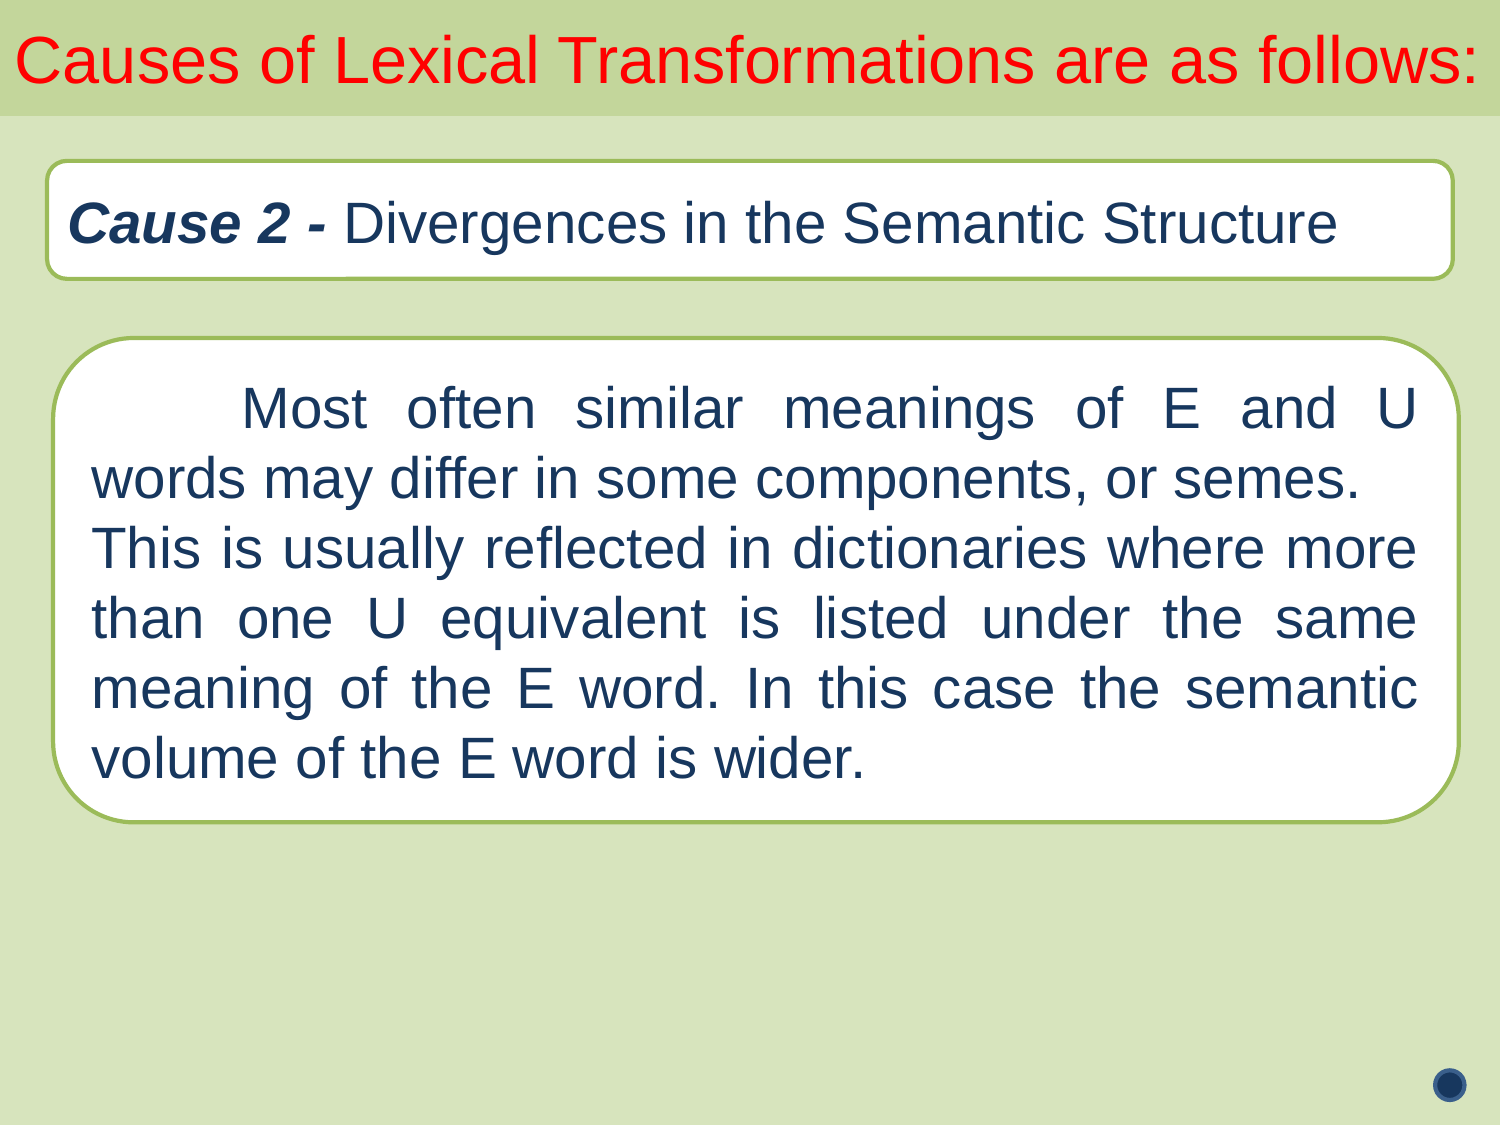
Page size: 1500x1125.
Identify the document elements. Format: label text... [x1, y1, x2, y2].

text_box Most often similar meanings of E and U words may differ in some components, or semes. This is usually reflected in dictionaries where more than one U equivalent is listed under the same meaning of the E word. In this case the semantic volume of the E word is wider. [50, 335, 1461, 825]
text_box Cause 2 - Divergences in the Semantic Structure [44, 158, 1455, 281]
text_box [1433, 1068, 1467, 1103]
text_box Causes of Lexical Transformations are as follows: [0, 0, 1500, 116]
